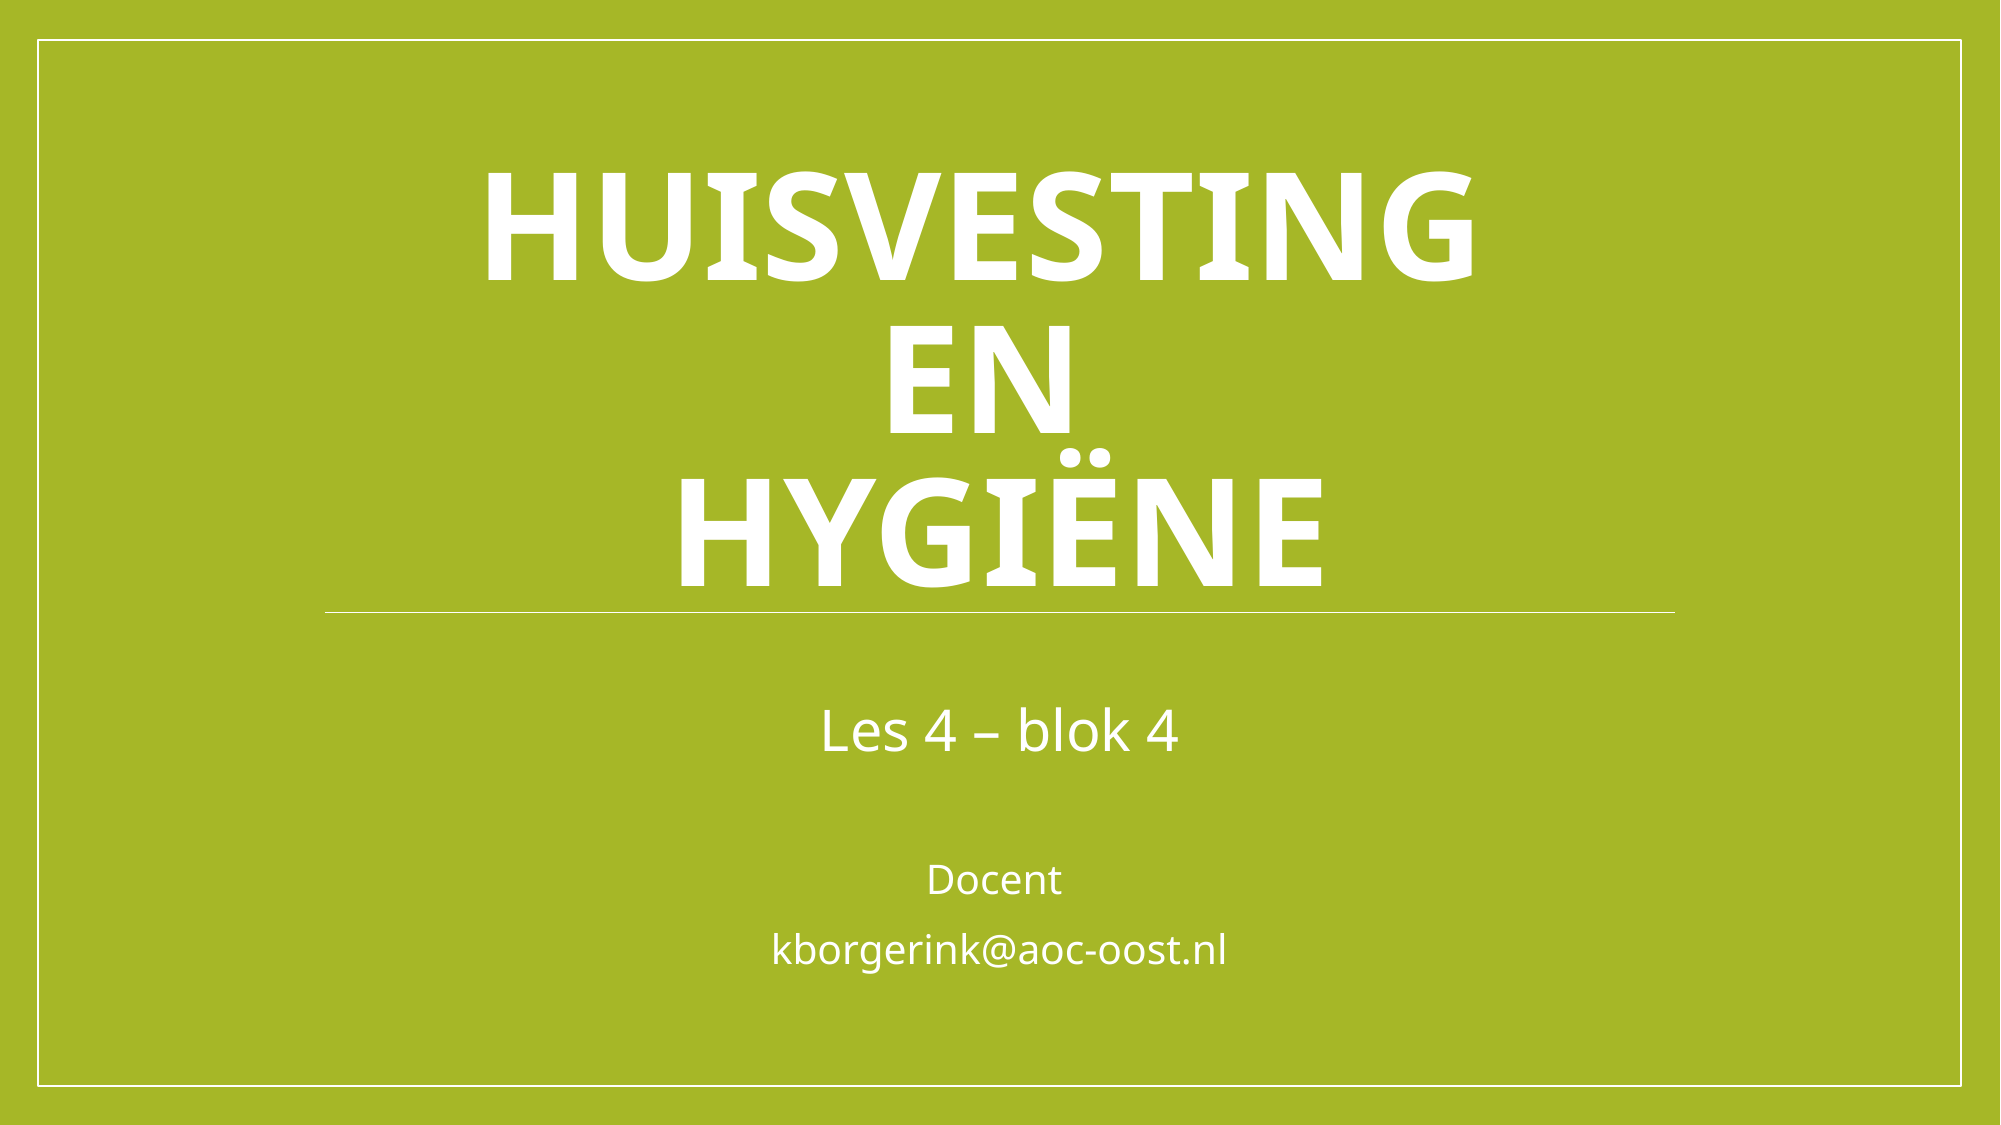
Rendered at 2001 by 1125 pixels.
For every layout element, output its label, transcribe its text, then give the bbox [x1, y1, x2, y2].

title Huisvesting en Hygiëne [182, 144, 1818, 625]
subtitle Les 4 – blok 4 Docent kborgerink@aoc-oost.nl [280, 694, 1719, 982]
